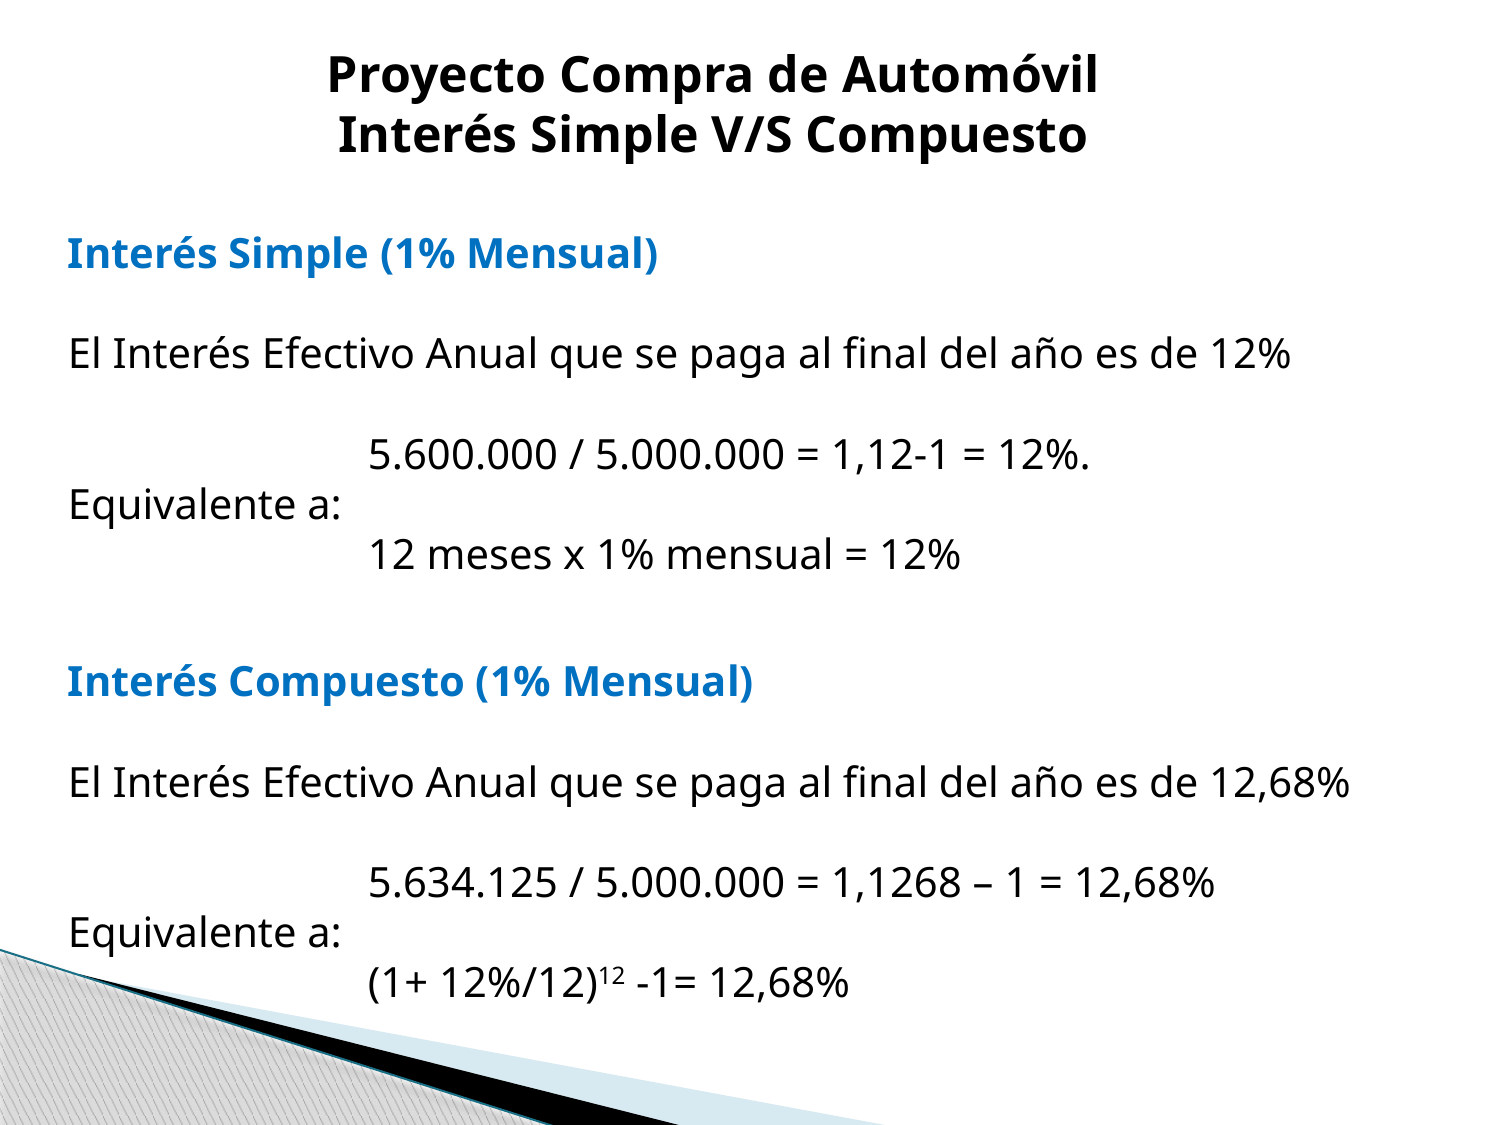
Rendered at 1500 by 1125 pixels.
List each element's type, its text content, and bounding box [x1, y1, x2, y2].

text_box Interés Compuesto (1% Mensual) El Interés Efectivo Anual que se paga al final del año es de 12,68% 5.634.125 / 5.000.000 = 1,1268 – 1 = 12,68% Equivalente a: (1+ 12%/12)12 -1= 12,68% [53, 597, 1447, 1013]
text_box Interés Simple (1% Mensual) El Interés Efectivo Anual que se paga al final del año es de 12% 5.600.000 / 5.000.000 = 1,12-1 = 12%. Equivalente a: 12 meses x 1% mensual = 12% [53, 219, 1459, 585]
text_box Proyecto Compra de Automóvil Interés Simple V/S Compuesto [140, 35, 1287, 170]
